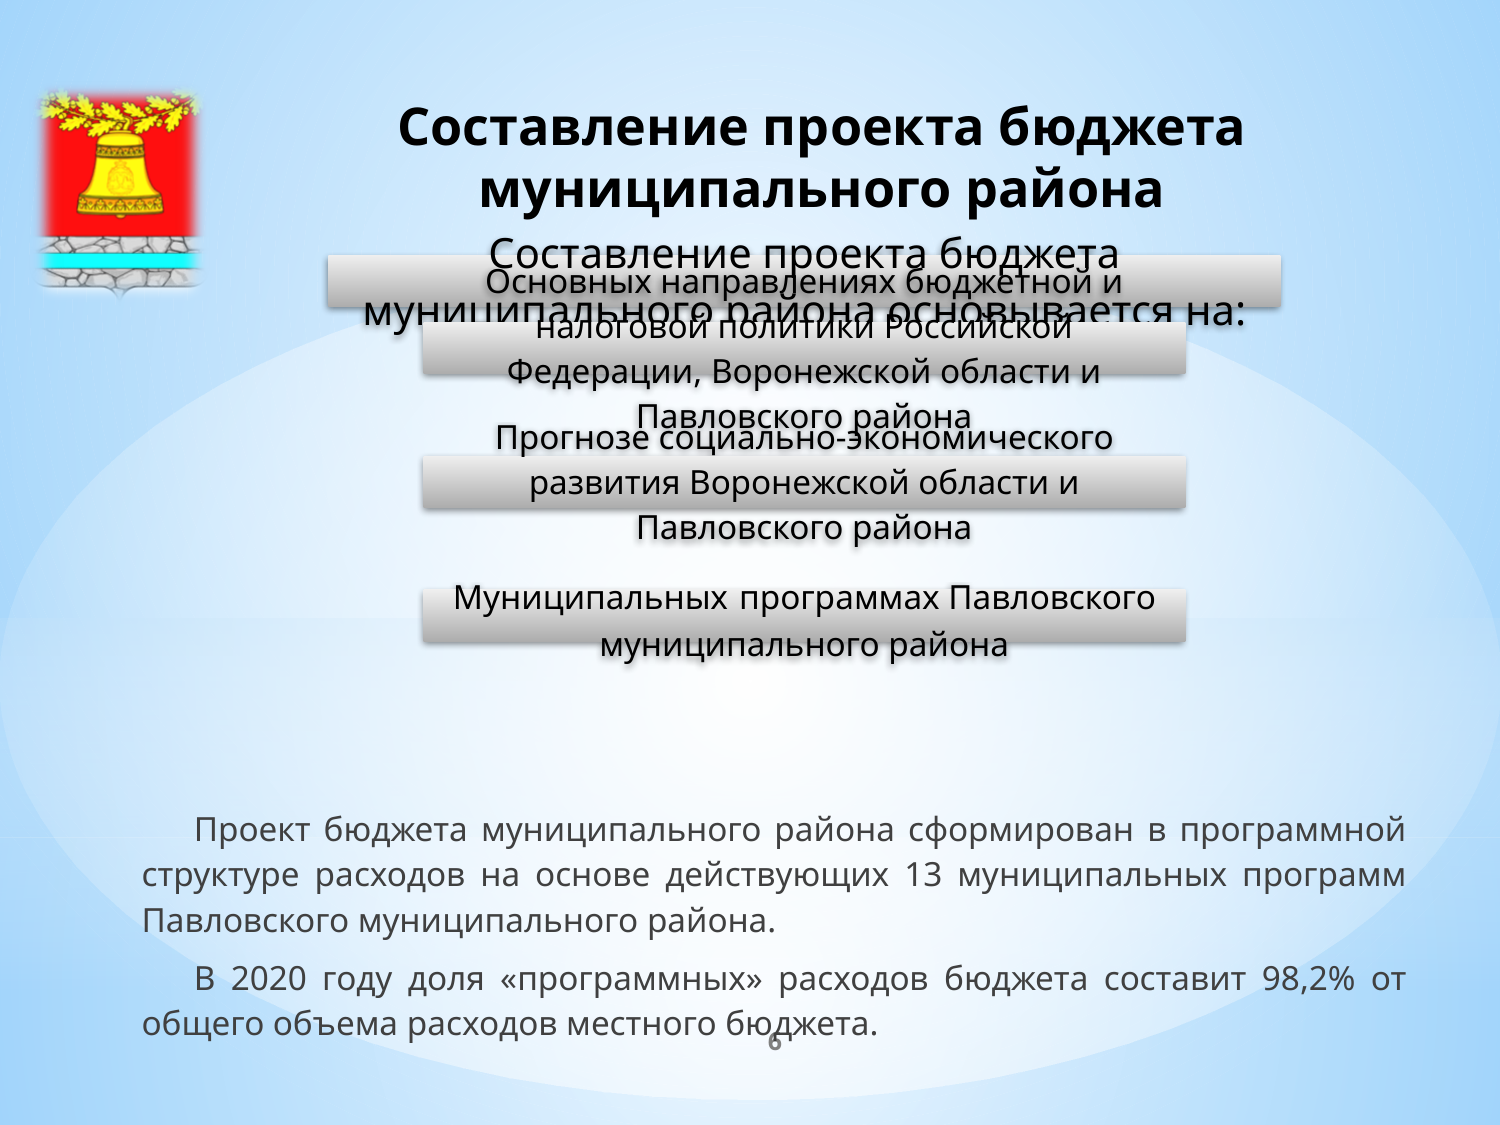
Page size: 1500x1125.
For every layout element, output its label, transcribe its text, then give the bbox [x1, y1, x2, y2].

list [209, 255, 1400, 776]
list Проект бюджета муниципального района сформирован в программной структуре расходов на основе действующих 13 муниципальных программ Павловского муниципального района. В 2020 году доля «программных» расходов бюджета составит 98,2% от общего объема расходов местного бюджета. [119, 798, 1424, 1059]
picture [29, 81, 210, 307]
slide_number 6 [624, 1012, 925, 1073]
title Составление проекта бюджета муниципального района [213, 85, 1436, 228]
